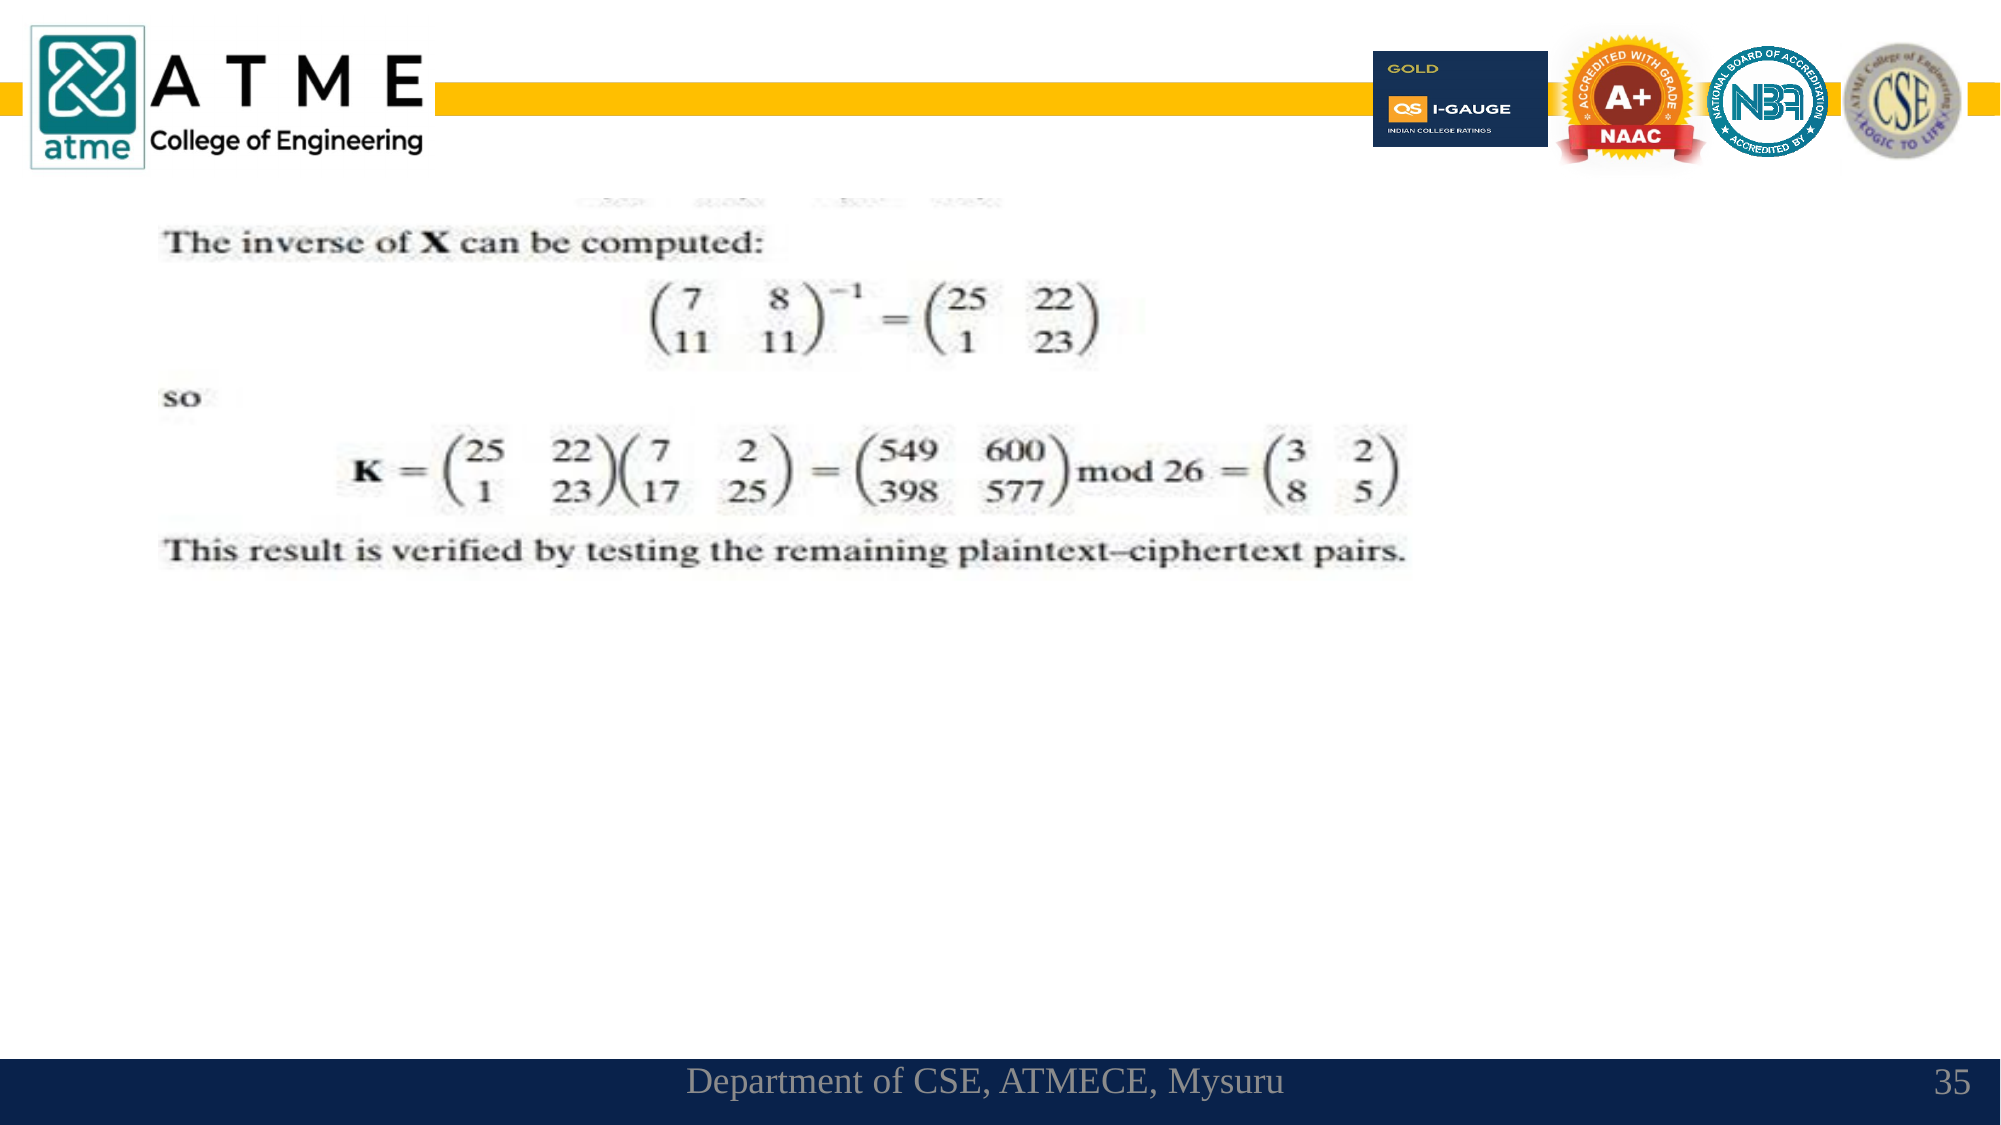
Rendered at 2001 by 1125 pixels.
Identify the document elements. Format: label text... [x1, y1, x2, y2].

slide_number 35 [1511, 1057, 1972, 1103]
picture [0, 1059, 2001, 1125]
footer Department of CSE, ATMECE, Mysuru [501, 1056, 1470, 1102]
picture [1840, 26, 1968, 176]
picture [158, 198, 1432, 605]
picture [1373, 20, 1828, 180]
picture [22, 15, 435, 178]
